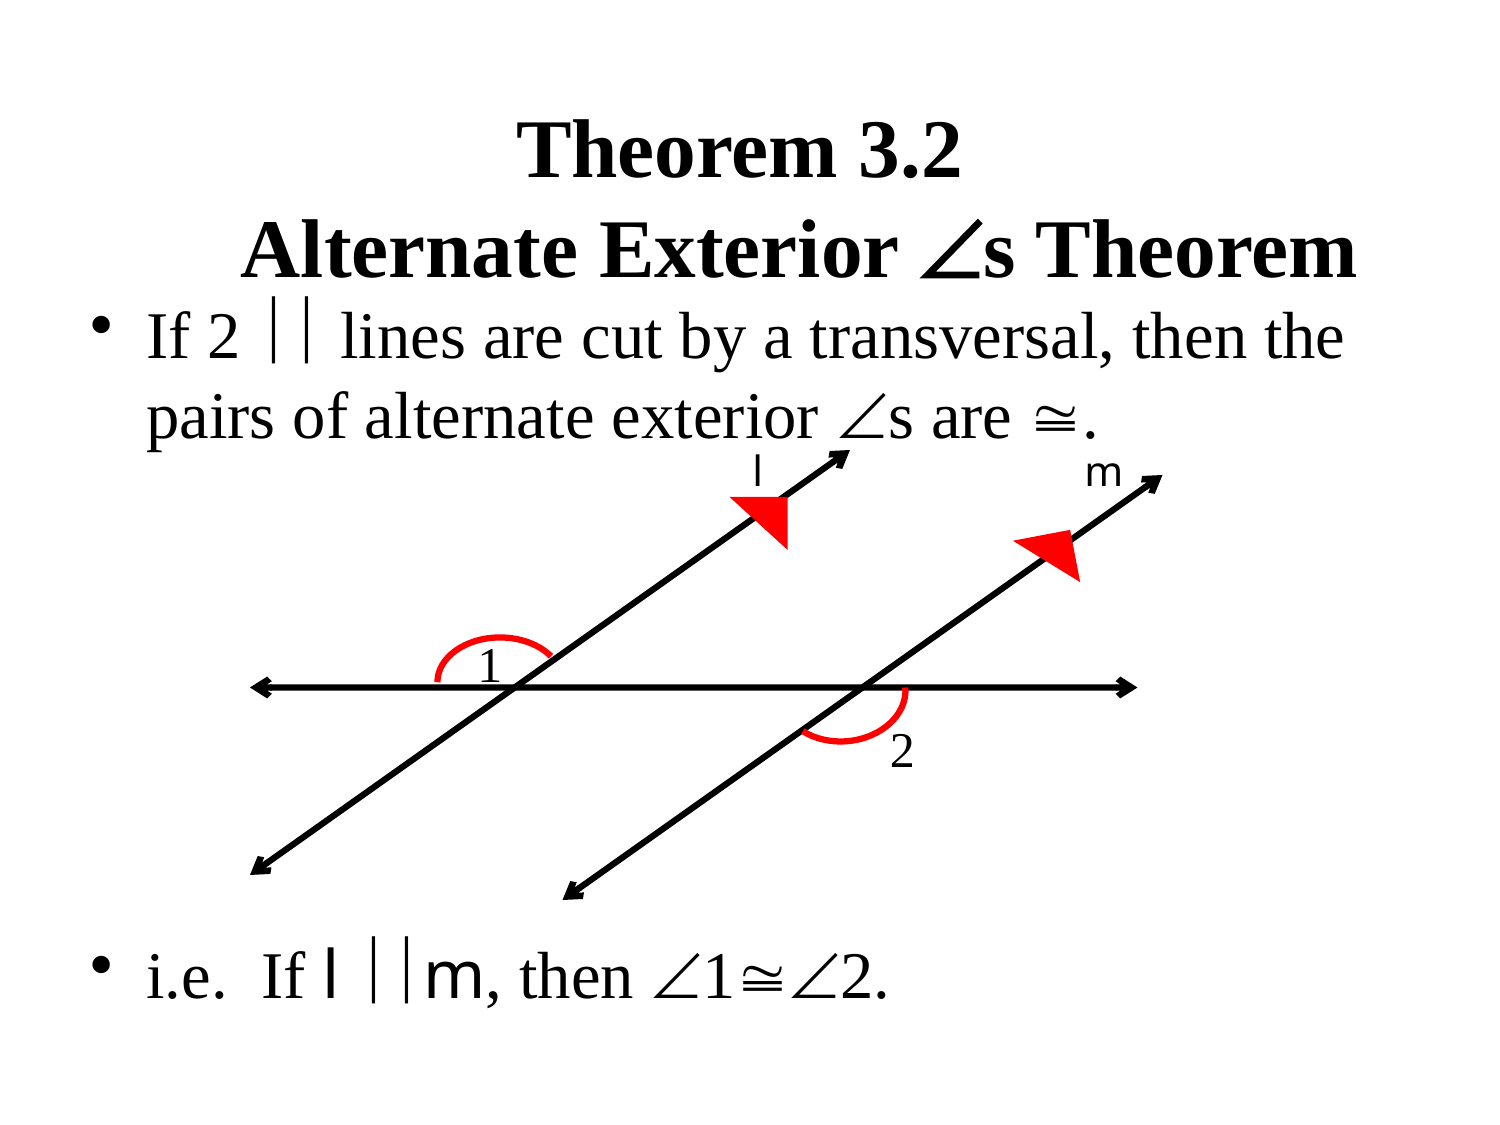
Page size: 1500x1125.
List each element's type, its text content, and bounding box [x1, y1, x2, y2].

text_box [802, 687, 906, 742]
text_box [1150, 474, 1163, 490]
text_box 1 2 [462, 624, 938, 785]
text_box [562, 785, 726, 901]
text_box [1021, 533, 1076, 576]
text_box [737, 499, 785, 543]
list If 2  lines are cut by a transversal, then the pairs of alternate exterior s are . i.e. If l m, then 12. [74, 284, 1426, 1016]
text_box l m [737, 437, 1150, 503]
text_box [938, 680, 1138, 695]
title Theorem 3.2 Alternate Exterior s Theorem [112, 99, 1388, 284]
text_box [437, 637, 551, 683]
text_box [249, 724, 462, 875]
text_box [249, 680, 462, 695]
